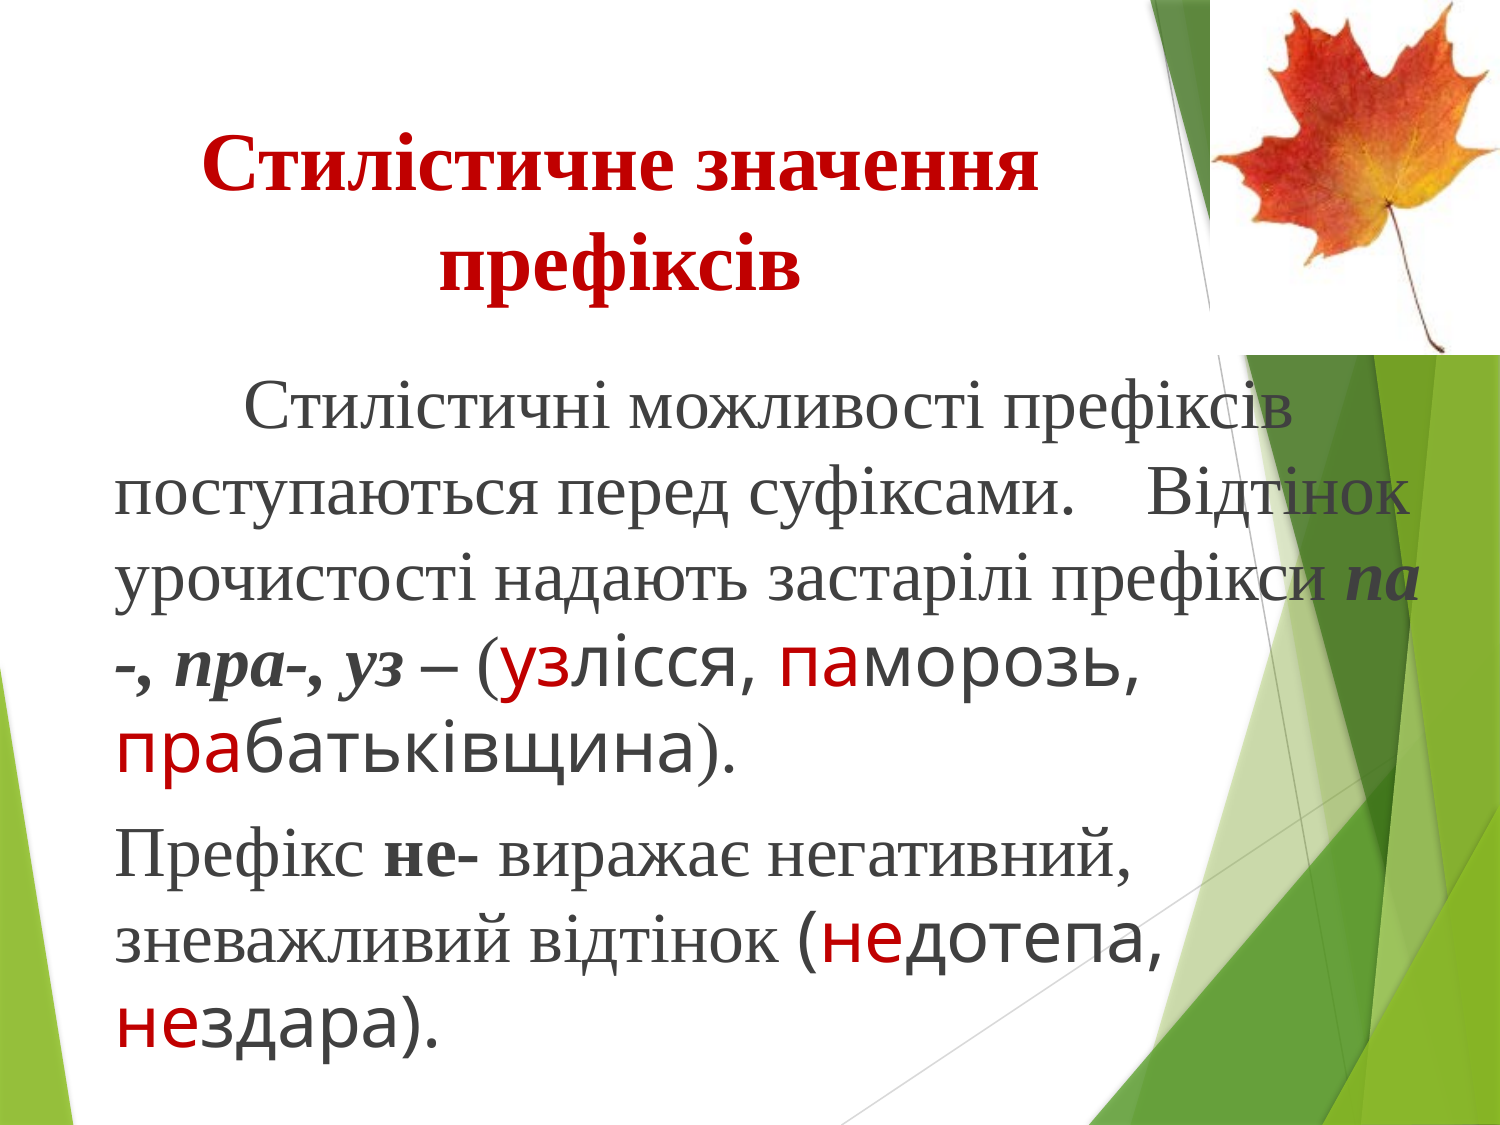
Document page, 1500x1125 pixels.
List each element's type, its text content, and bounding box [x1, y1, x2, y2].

title Стилістичне значення префіксів [99, 99, 1142, 317]
picture [1210, 0, 1500, 355]
list Стилістичні можливості префіксів поступаються перед суфіксами. Відтінок урочистості надають застарілі префікси па -, пра-, уз – (узлісся, паморозь, прабатьківщина). Префікс не- виражає негативний, зневажливий відтінок (недотепа, нездара). [99, 349, 1447, 1071]
